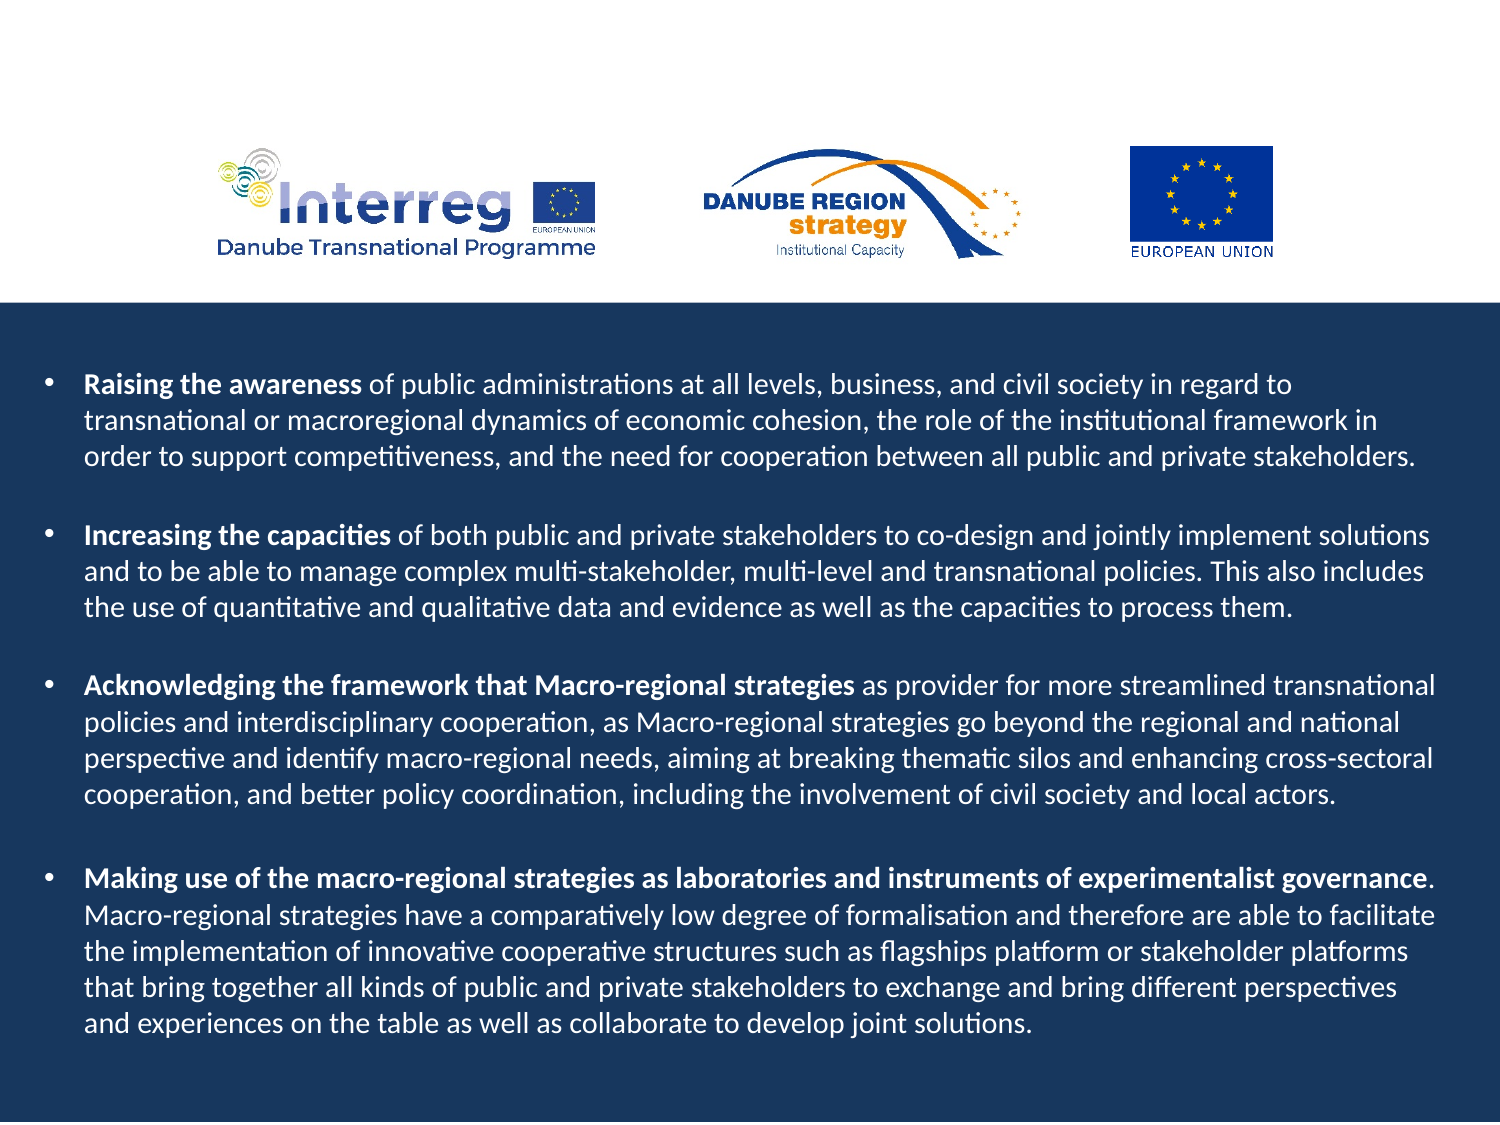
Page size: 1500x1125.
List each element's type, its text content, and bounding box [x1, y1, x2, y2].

text_box [0, 301, 1500, 1124]
list Raising the awareness of public administrations at all levels, business, and civil society in regard to transnational or macroregional dynamics of economic cohesion, the role of the institutional framework in order to support competitiveness, and the need for cooperation between all public and private stakeholders. Increasing the capacities of both public and private stakeholders to co-design and jointly implement solutions and to be able to manage complex multi-stakeholder, multi-level and transnational policies. This also includes the use of quantitative and qualitative data and evidence as well as the capacities to process them. Acknowledging the framework that Macro-regional strategies as provider for more streamlined transnational policies and interdisciplinary cooperation, as Macro-regional strategies go beyond the regional and national perspective and identify macro-regional needs, aiming at breaking thematic silos and enhancing cross-sectoral cooperation, and better policy coordination, including the involvement of civil society and local actors. Making use of the macro-regional strategies as laboratories and instruments of experimentalist governance. Macro-regional strategies have a comparatively low degree of formalisation and therefore are able to facilitate the implementation of innovative cooperative structures such as flagships platform or stakeholder platforms that bring together all kinds of public and private stakeholders to exchange and bring different perspectives and experiences on the table as well as collaborate to develop joint solutions. [29, 314, 1459, 1071]
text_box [218, 131, 1273, 275]
